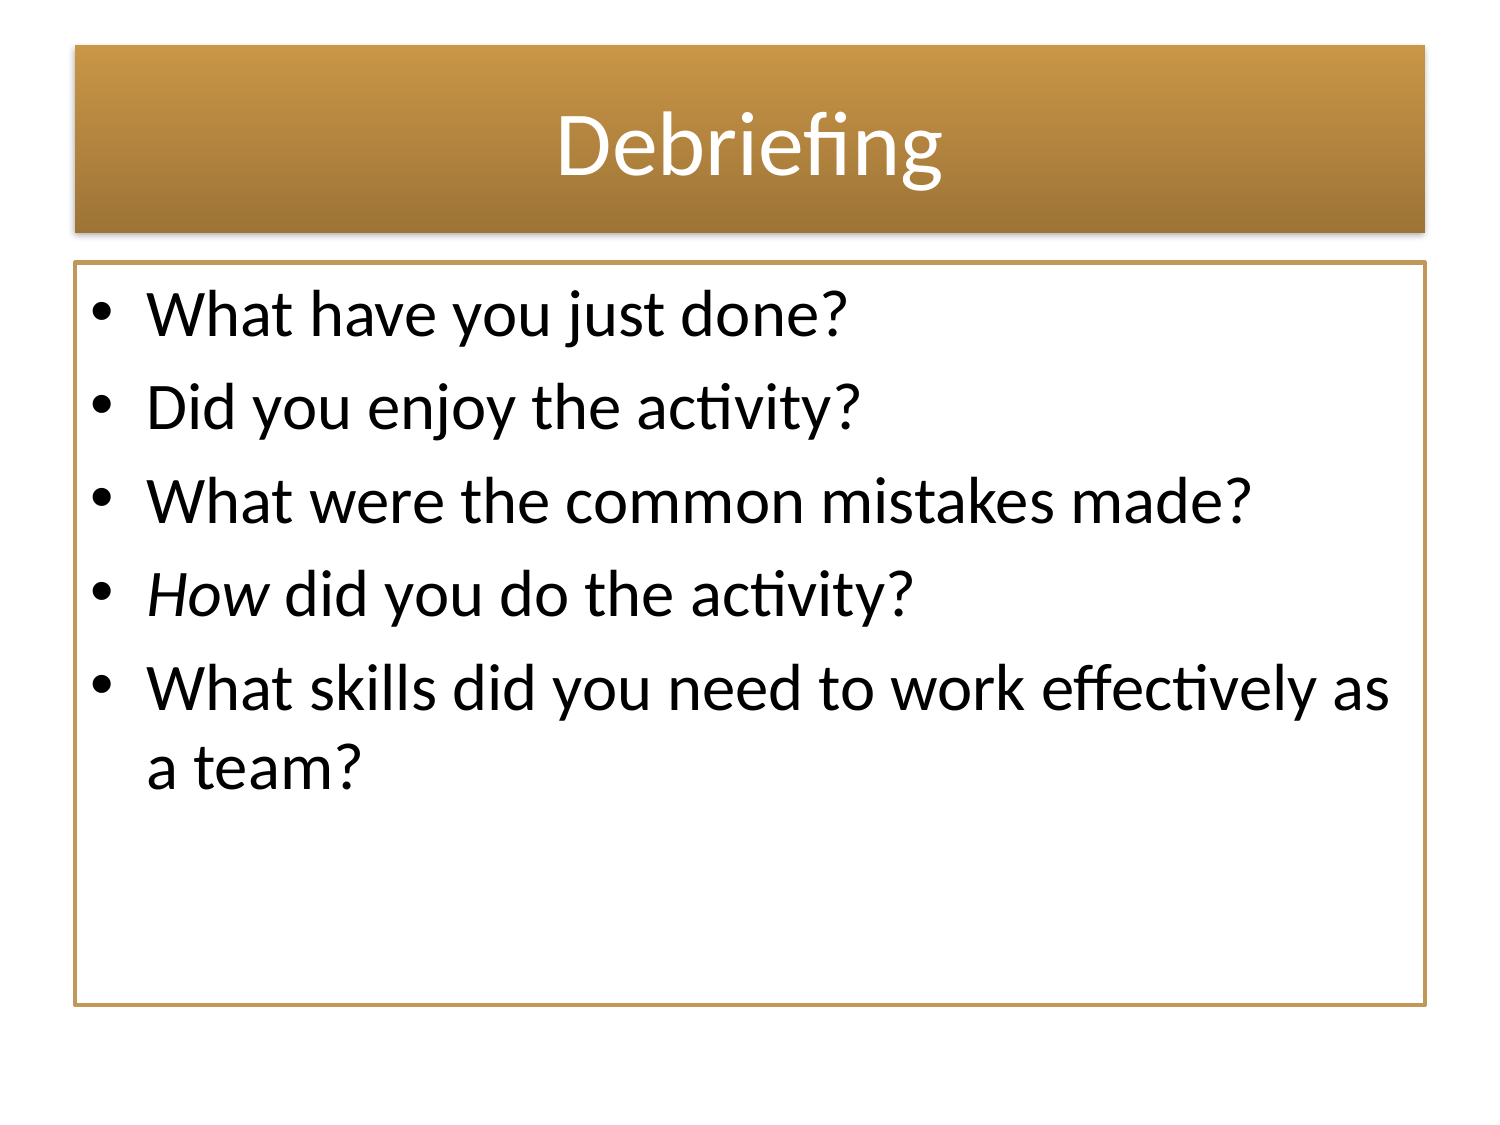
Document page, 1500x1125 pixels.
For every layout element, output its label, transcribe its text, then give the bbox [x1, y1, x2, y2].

list What have you just done? Did you enjoy the activity? What were the common mistakes made? How did you do the activity? What skills did you need to work effectively as a team? [73, 260, 1427, 1007]
title Debriefing [75, 45, 1425, 233]
